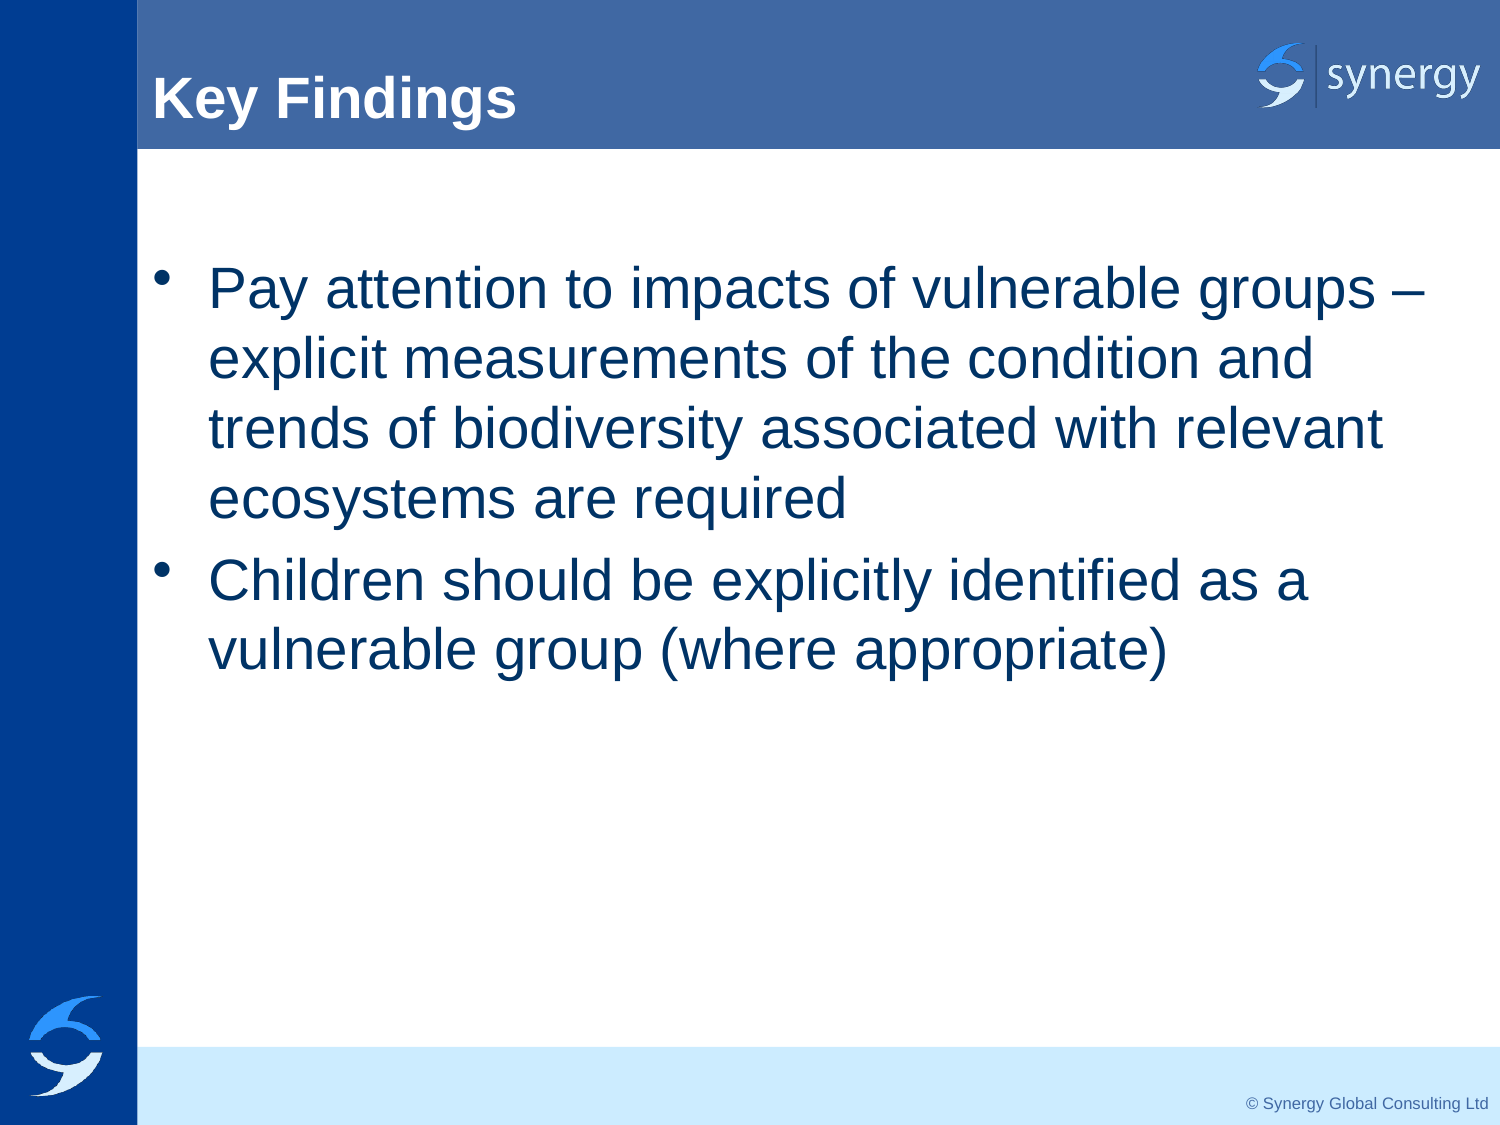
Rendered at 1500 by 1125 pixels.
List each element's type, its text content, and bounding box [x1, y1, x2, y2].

title Key Findings [137, 0, 1500, 138]
list Pay attention to impacts of vulnerable groups – explicit measurements of the condition and trends of biodiversity associated with relevant ecosystems are required Children should be explicitly identified as a vulnerable group (where appropriate) [137, 160, 1500, 1047]
picture [11, 976, 118, 1125]
